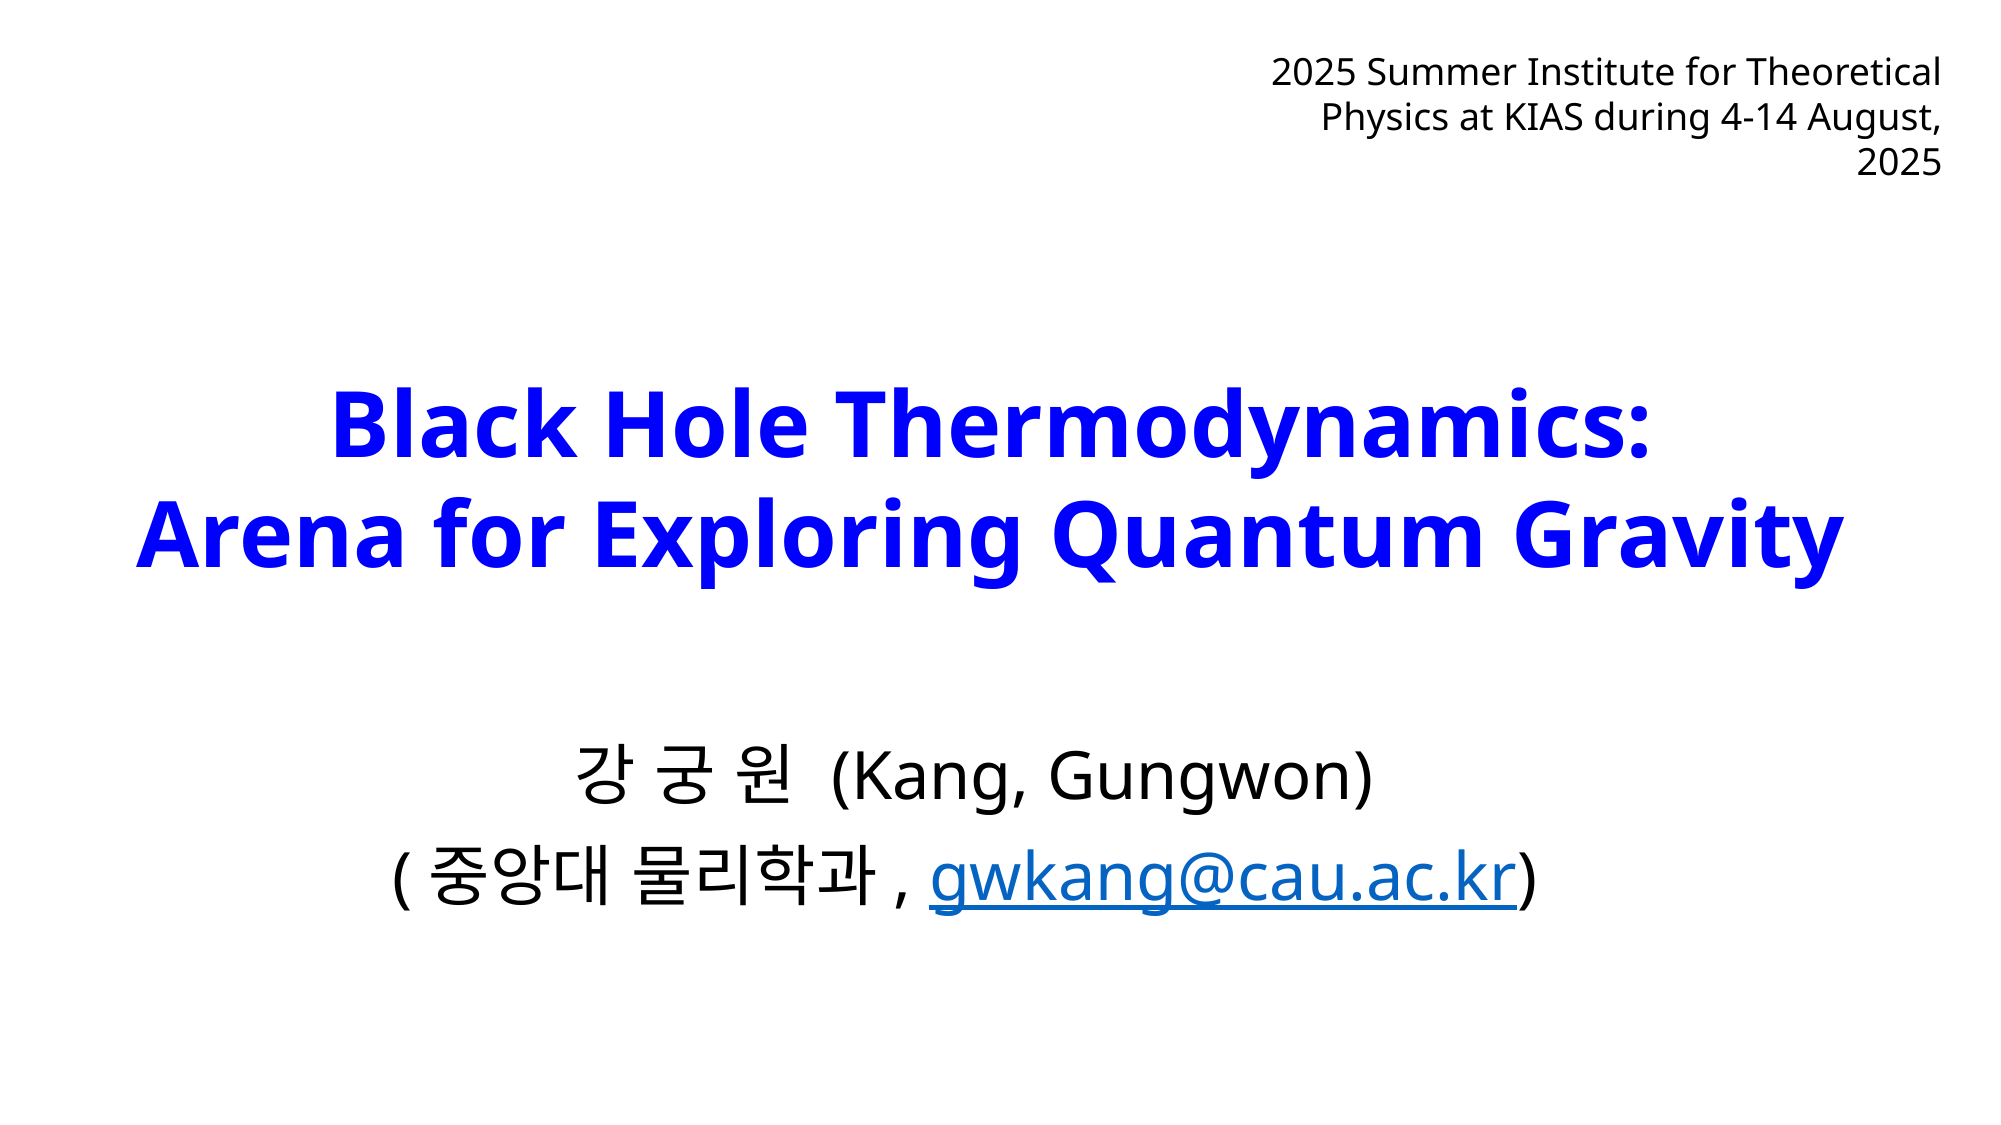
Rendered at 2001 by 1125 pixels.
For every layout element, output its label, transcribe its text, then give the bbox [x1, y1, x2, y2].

subtitle 강 궁 원 (Kang, Gungwon) (중앙대 물리학과, gwkang@cau.ac.kr) [143, 725, 1805, 946]
title Black Hole Thermodynamics: Arena for Exploring Quantum Gravity [79, 352, 1905, 594]
text_box 2025 Summer Institute for Theoretical Physics at KIAS during 4-14 August, 2025 [1216, 40, 1958, 191]
